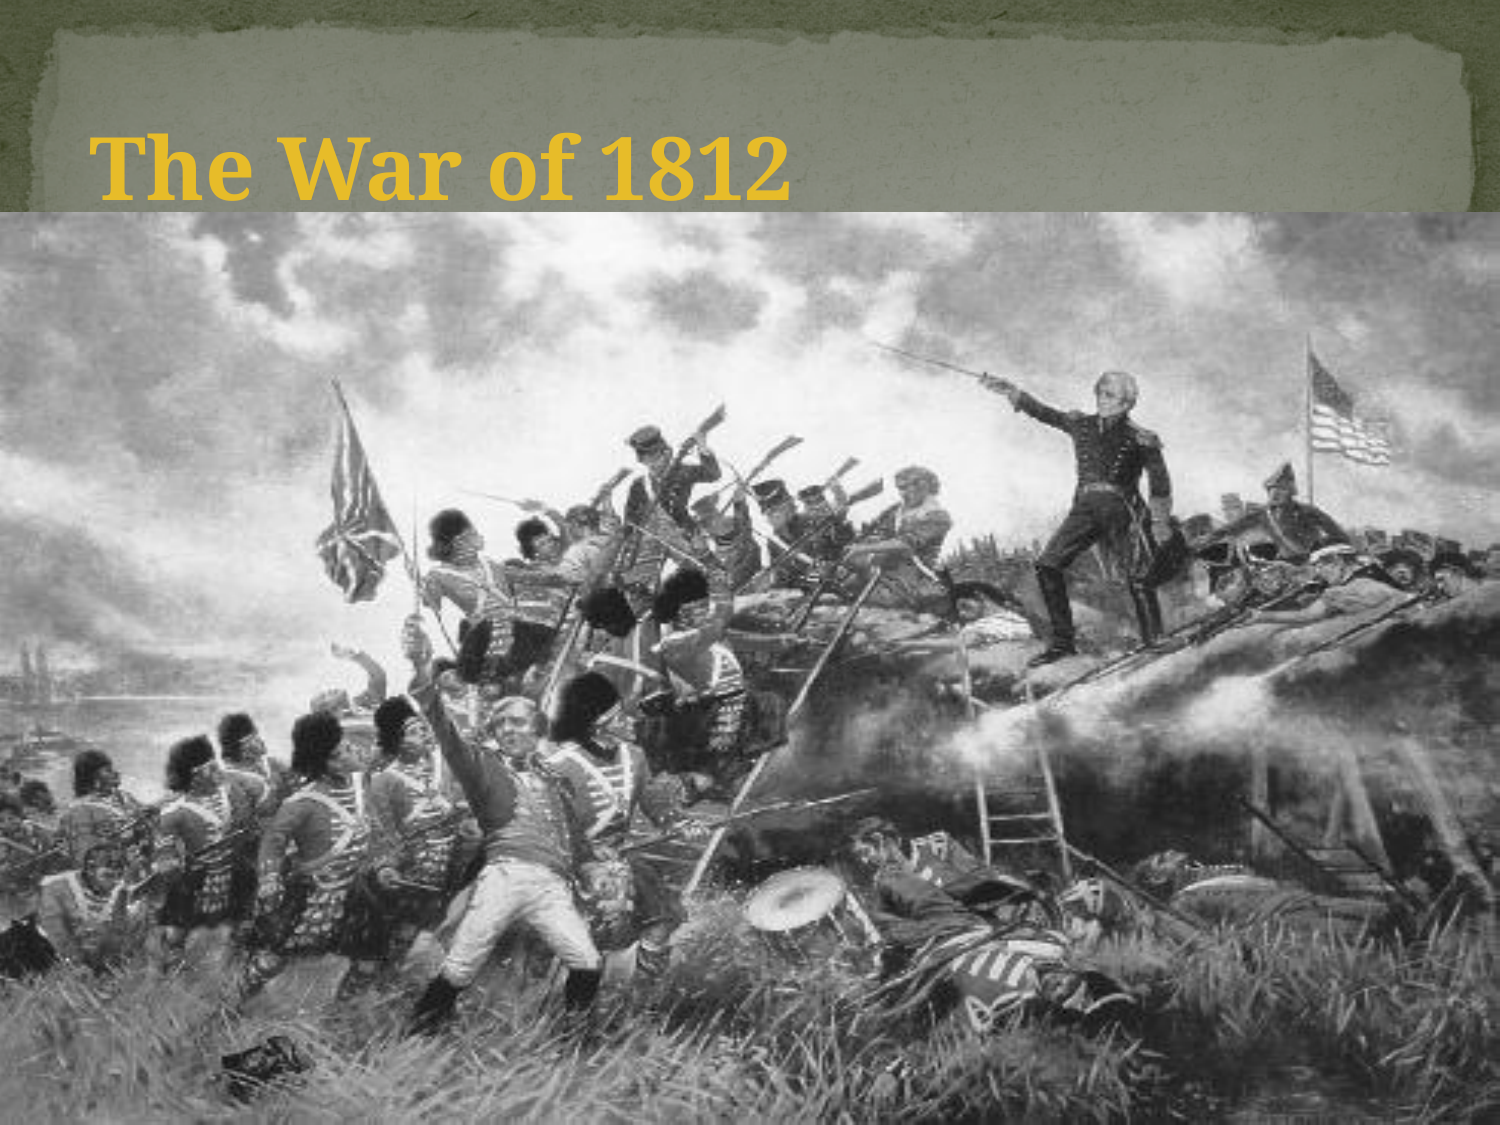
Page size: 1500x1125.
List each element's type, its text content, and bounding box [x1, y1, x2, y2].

title The War of 1812 [74, 24, 1425, 200]
picture [0, 212, 1500, 1125]
